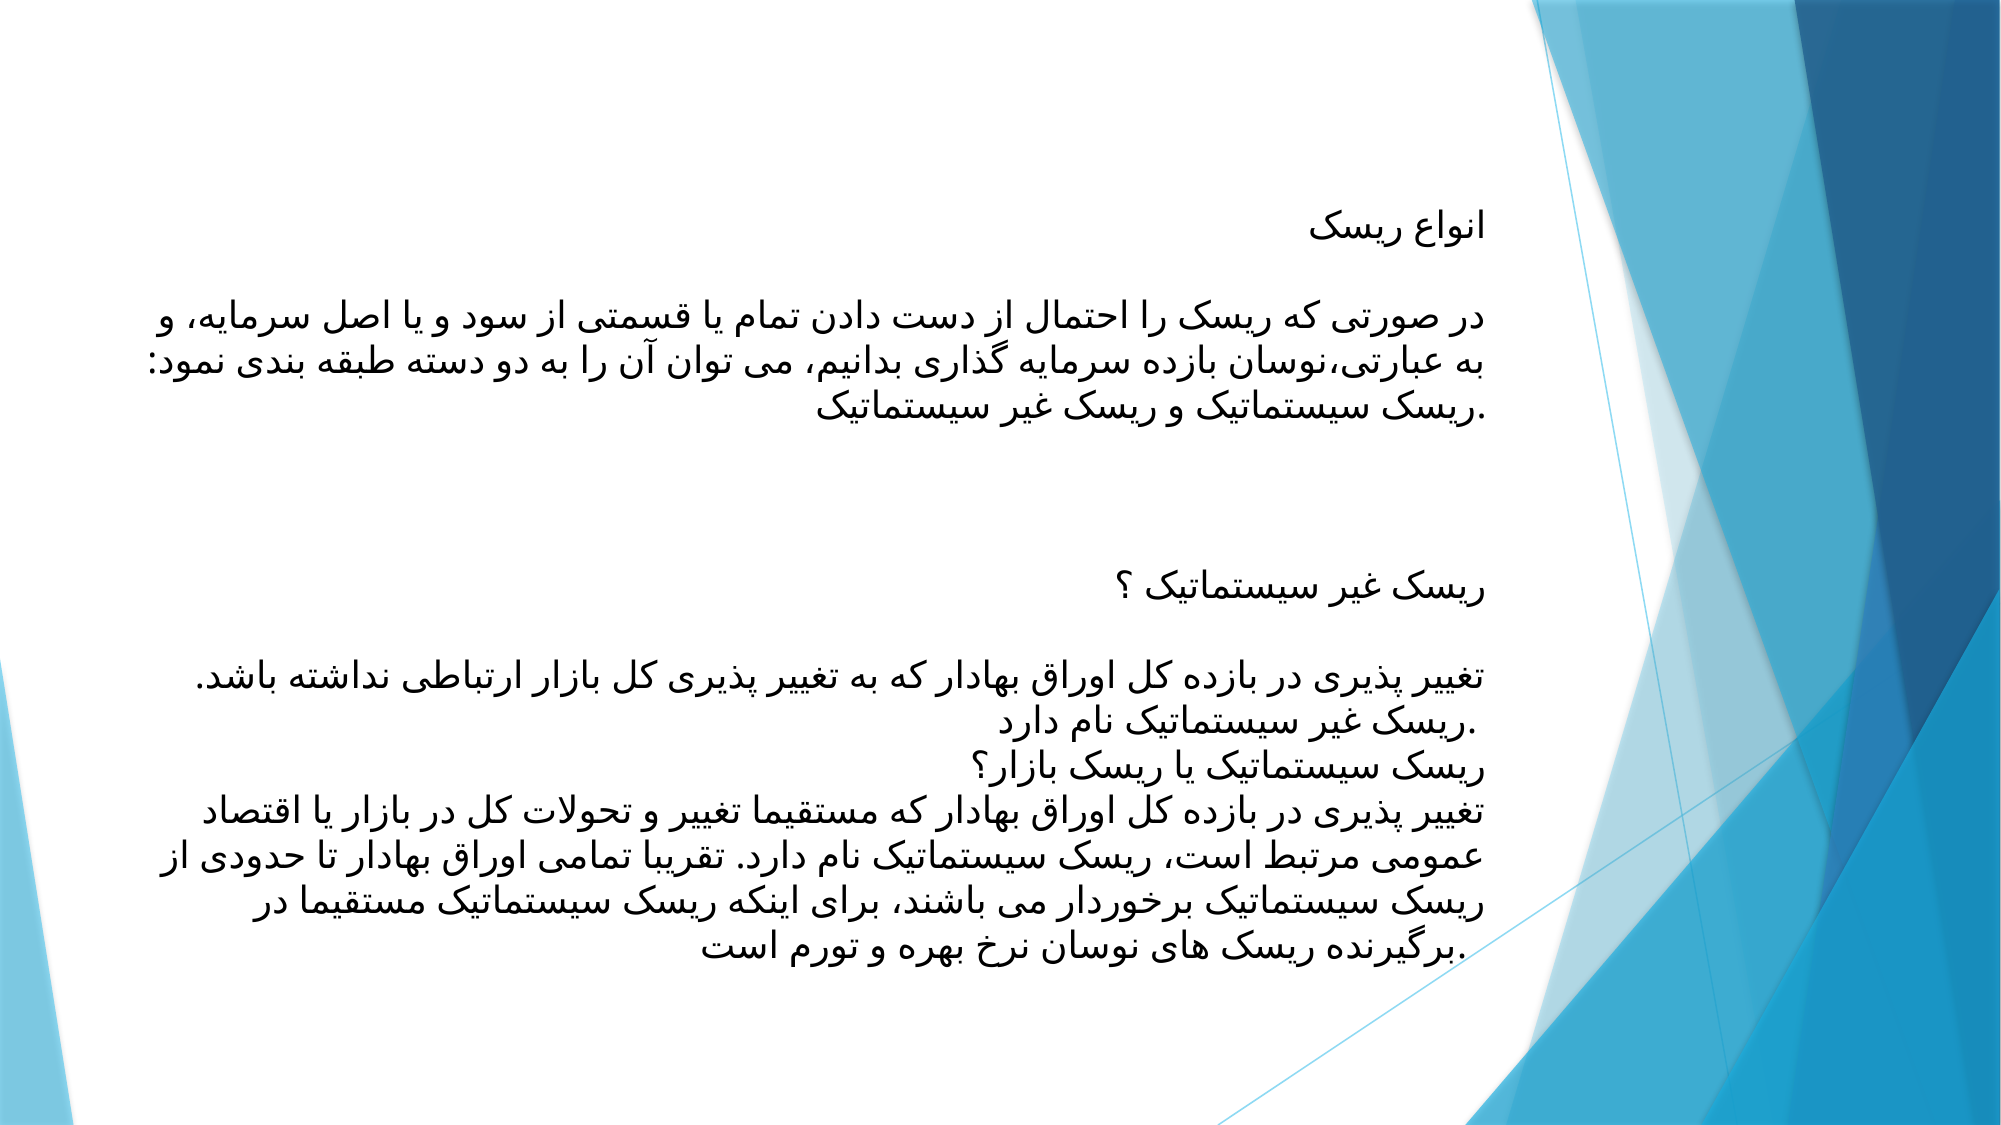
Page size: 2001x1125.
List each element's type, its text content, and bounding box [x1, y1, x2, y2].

text_box انواع ریسک در صورتی که ریسک را احتمال از دست دادن تمام یا قسمتی از سود و یا اصل سرمایه، و به عبارتی،نوسان بازده سرمایه گذاری بدانیم، می توان آن را به دو دسته طبقه بندی نمود: ریسک سیستماتیک و ریسک غیر سیستماتیک. ریسک غیر سیستماتیک ؟ تغییر پذیری در بازده کل اوراق بهادار که به تغییر پذیری کل بازار ارتباطی نداشته باشد. ریسک غیر سیستماتیک نام دارد. ریسک سیستماتیک یا ریسک بازار؟ تغییر پذیری در بازده کل اوراق بهادار که مستقیما تغییر و تحولات کل در بازار یا اقتصاد عمومی مرتبط است، ریسک سیستماتیک نام دارد. تقریبا تمامی اوراق بهادار تا حدودی از ریسک سیستماتیک برخوردار می باشند، برای اینکه ریسک سیستماتیک مستقیما در برگیرنده ریسک های نوسان نرخ بهره و تورم است. [112, 193, 1502, 1019]
